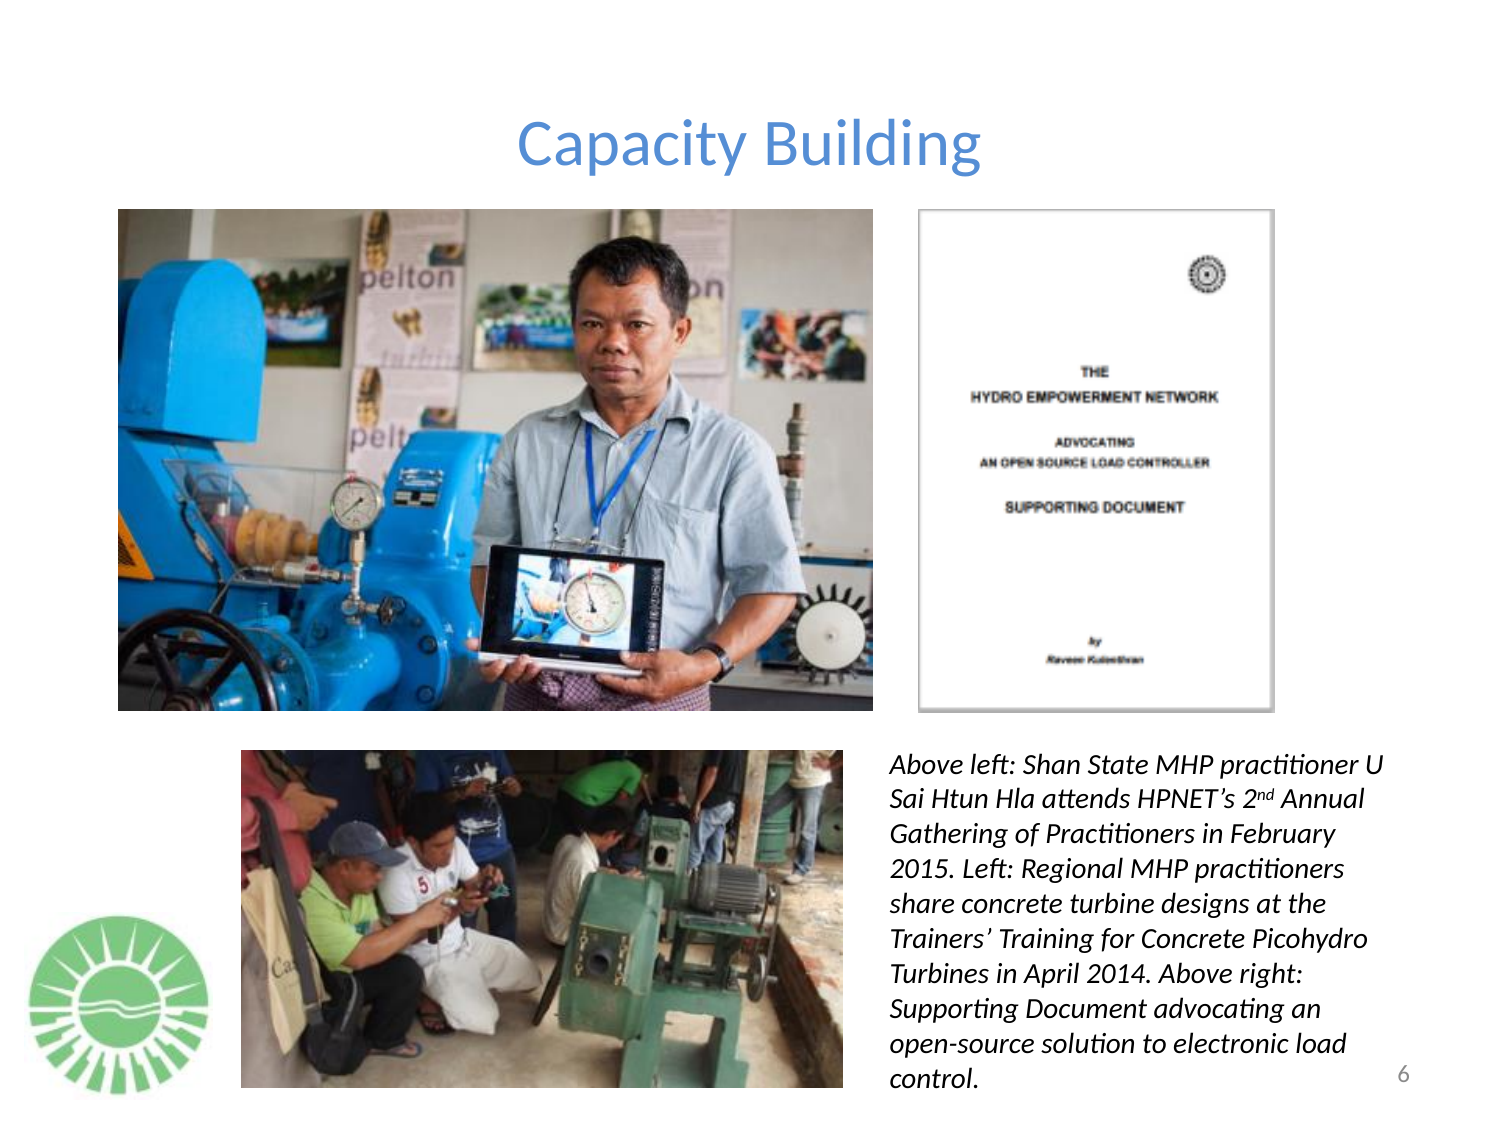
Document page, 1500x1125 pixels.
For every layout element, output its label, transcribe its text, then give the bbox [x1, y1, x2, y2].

picture [358, 659, 368, 668]
slide_number 6 [1074, 1042, 1425, 1103]
title Capacity Building [75, 45, 1425, 233]
picture [24, 912, 213, 1101]
text_box Above left: Shan State MHP practitioner U Sai Htun Hla attends HPNET’s 2nd Annual Gathering of Practitioners in February 2015. Left: Regional MHP practitioners share concrete turbine designs at the Trainers’ Training for Concrete Picohydro Turbines in April 2014. Above right: Supporting Document advocating an open-source solution to electronic load control. [874, 737, 1405, 1102]
picture [241, 750, 843, 1089]
picture [118, 209, 874, 711]
picture [917, 209, 1276, 713]
